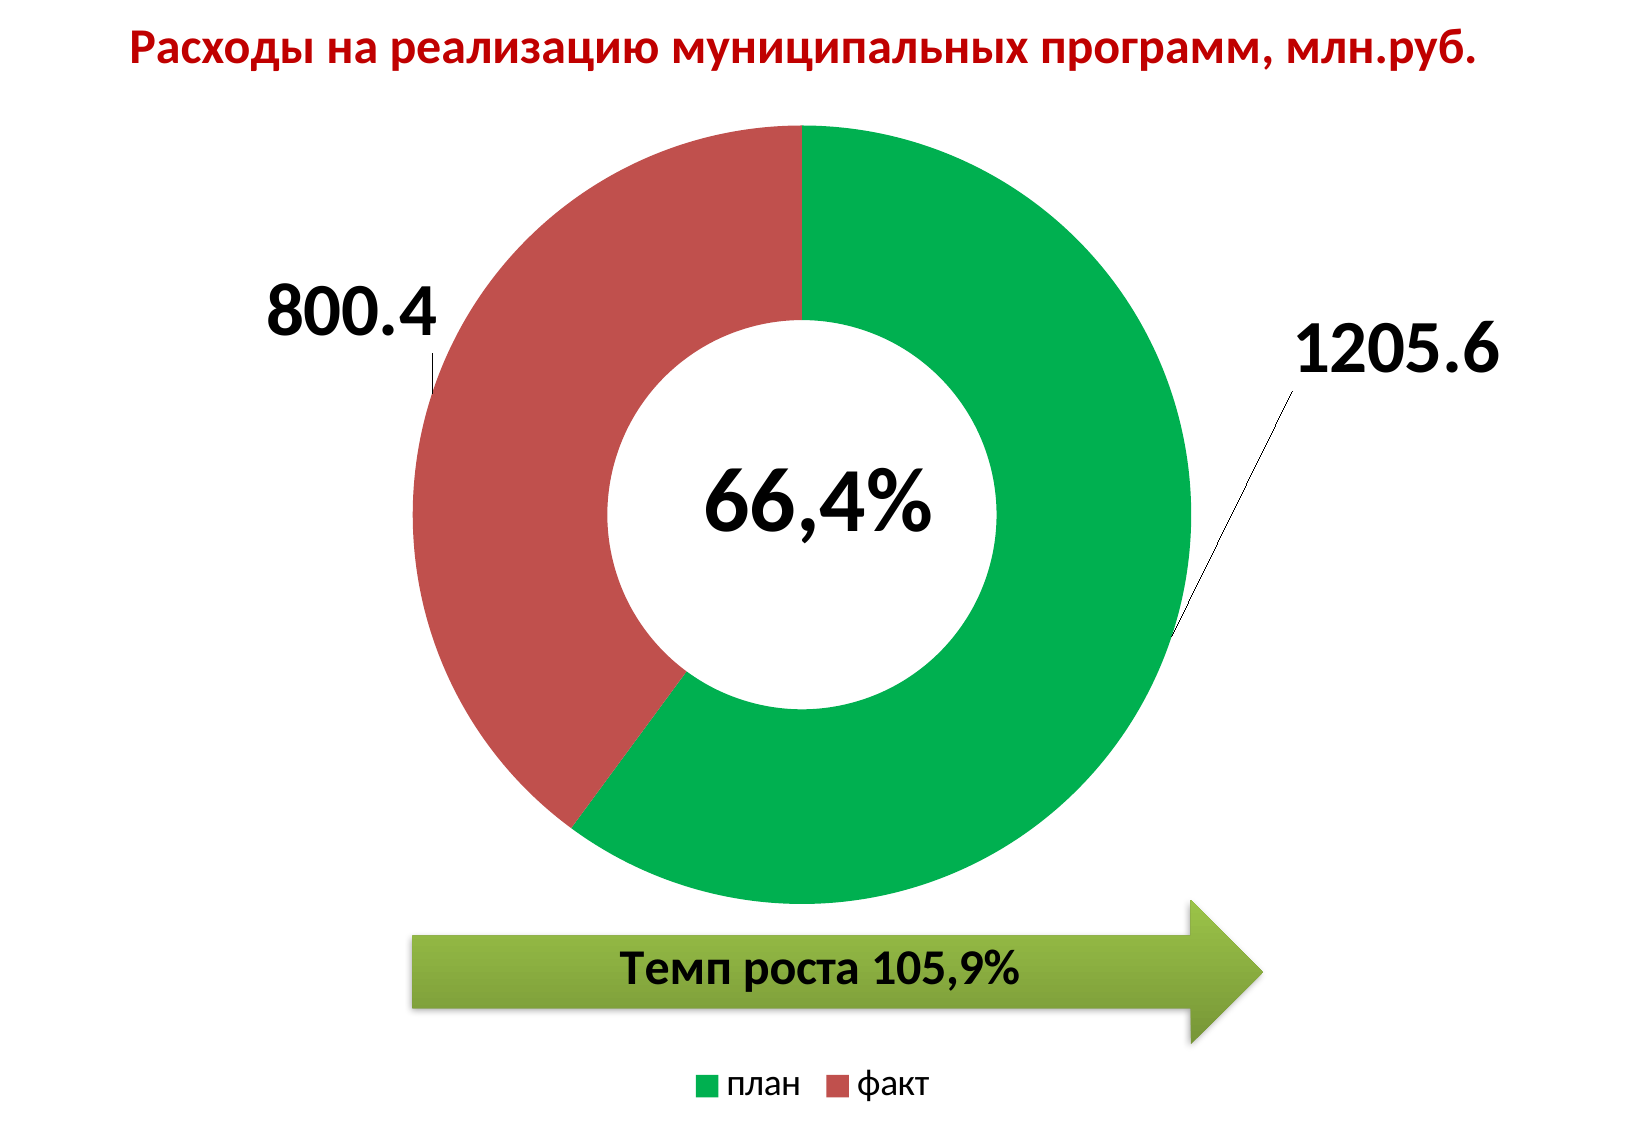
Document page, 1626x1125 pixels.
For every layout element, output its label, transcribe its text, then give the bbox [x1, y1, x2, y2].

title Расходы на реализацию муниципальных программ, млн.руб. [37, 0, 1582, 98]
chart [0, 99, 1625, 1113]
